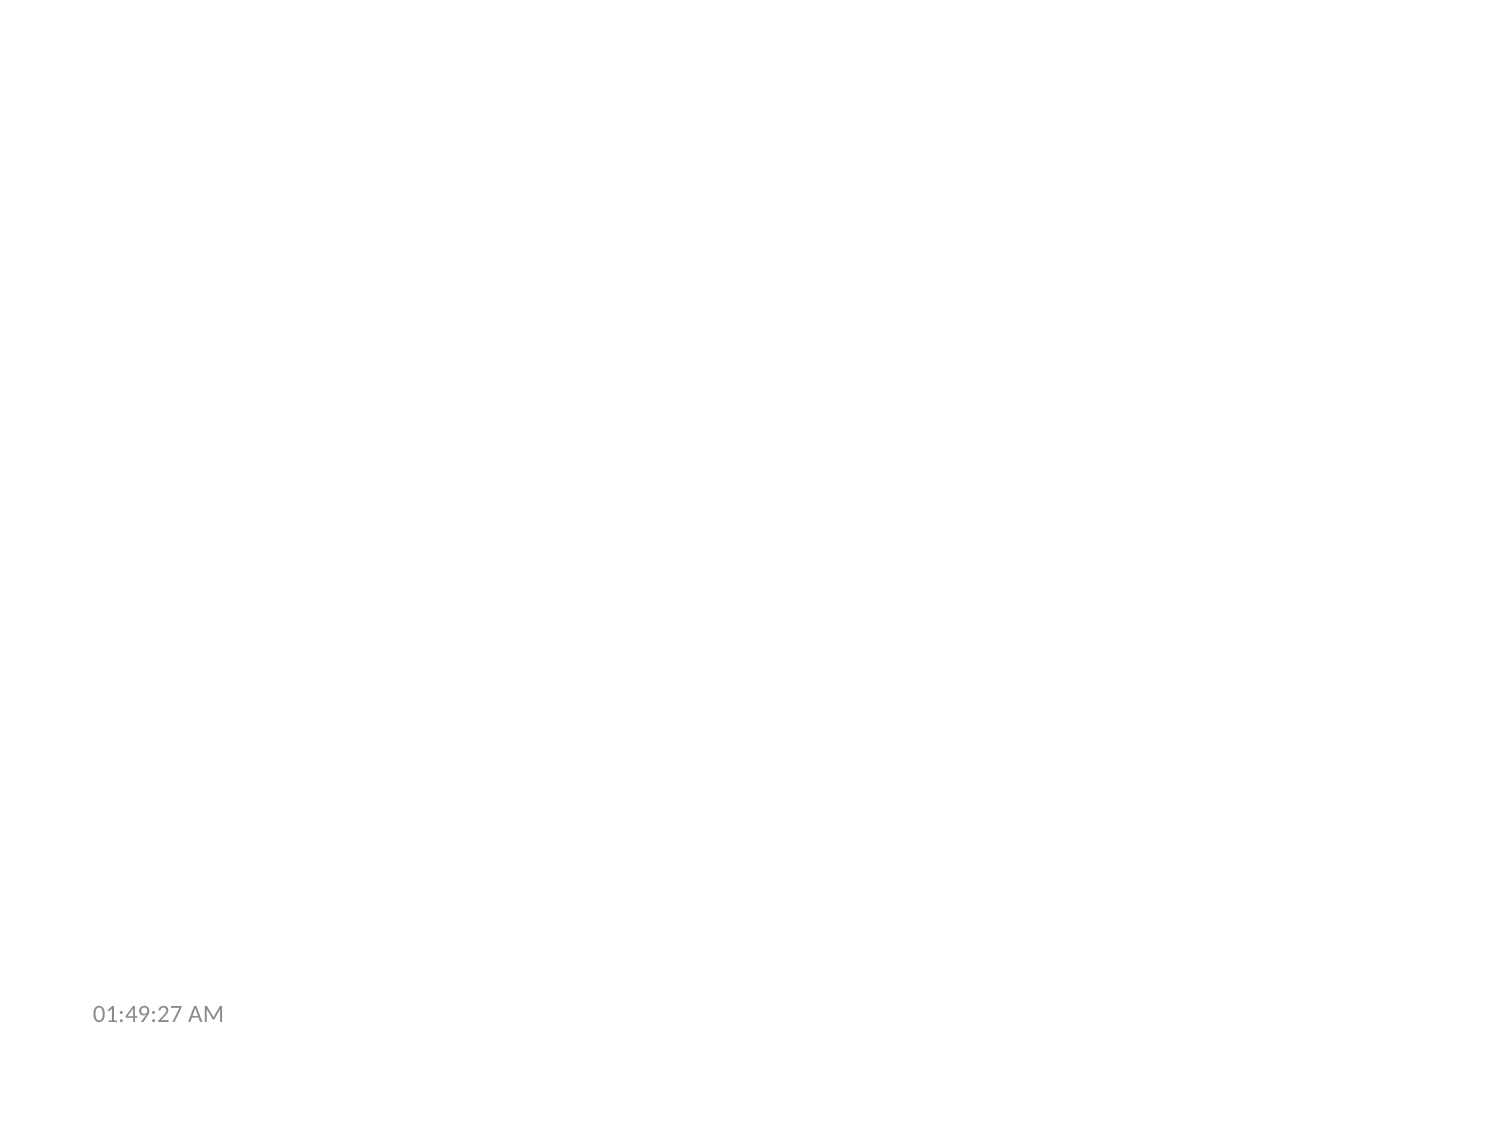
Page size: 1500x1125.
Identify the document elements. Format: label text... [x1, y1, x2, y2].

text_box 3:35:09 PM [77, 982, 428, 1043]
